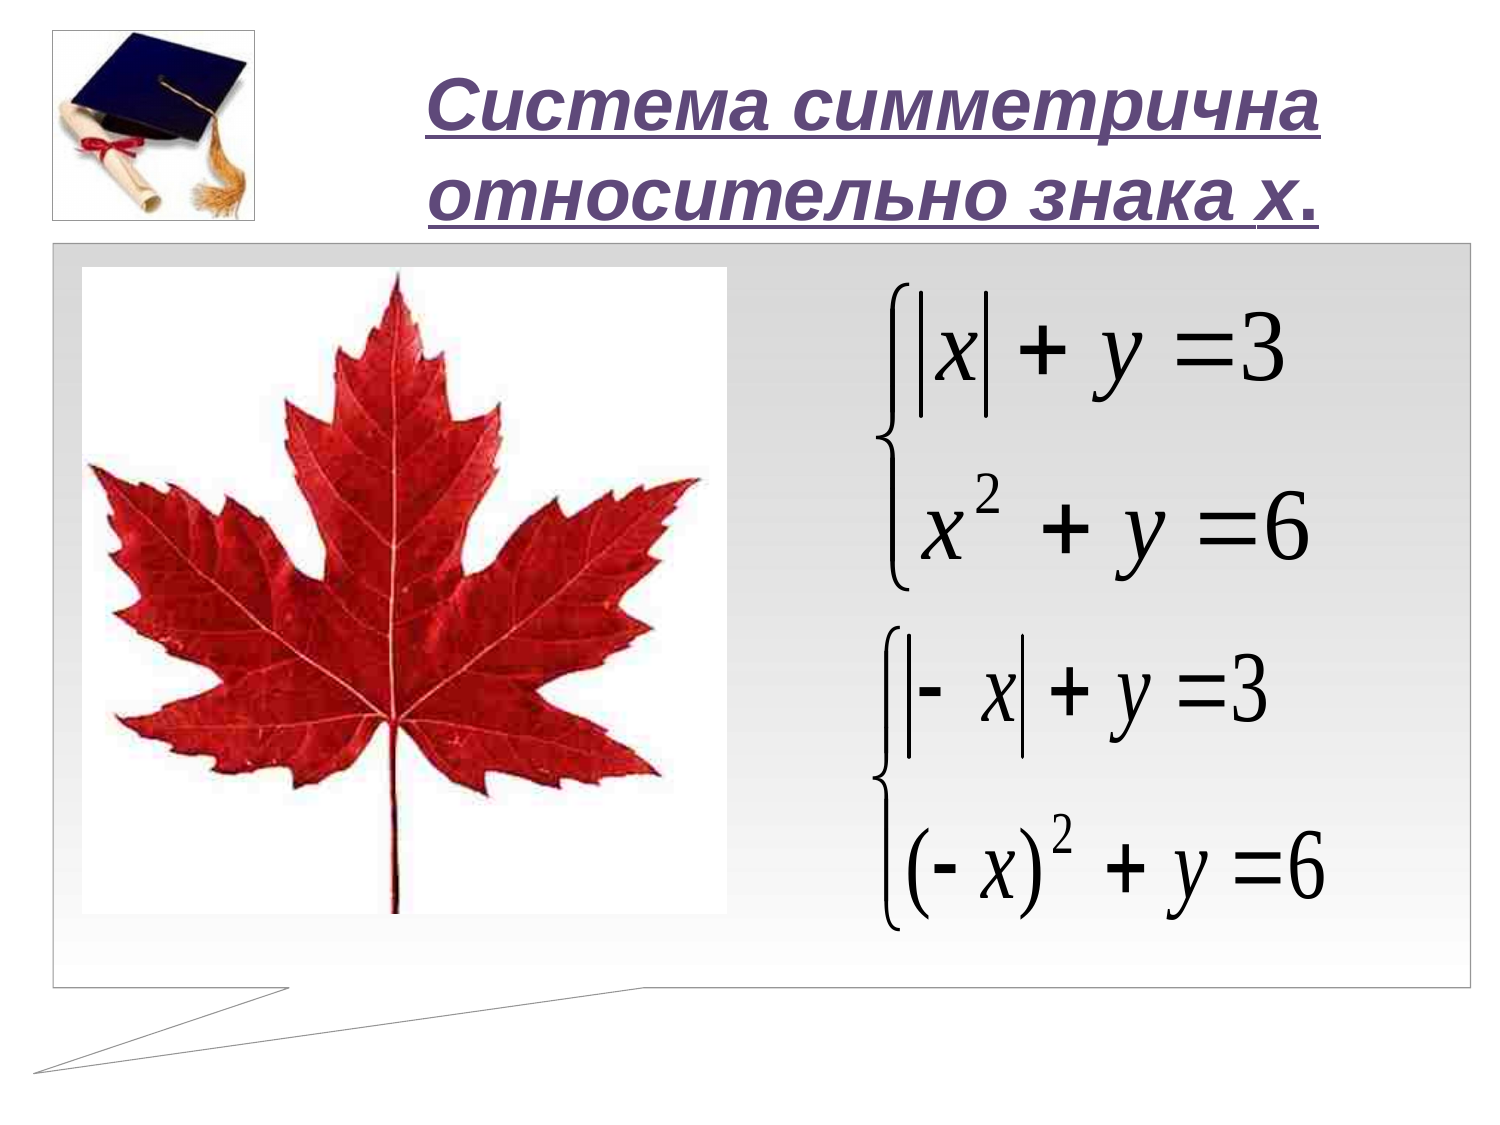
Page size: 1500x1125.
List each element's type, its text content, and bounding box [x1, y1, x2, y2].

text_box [855, 266, 1325, 608]
title Система симметрична относительно знака x. [275, 47, 1471, 334]
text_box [855, 609, 1337, 949]
picture [53, 31, 254, 220]
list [81, 267, 727, 915]
